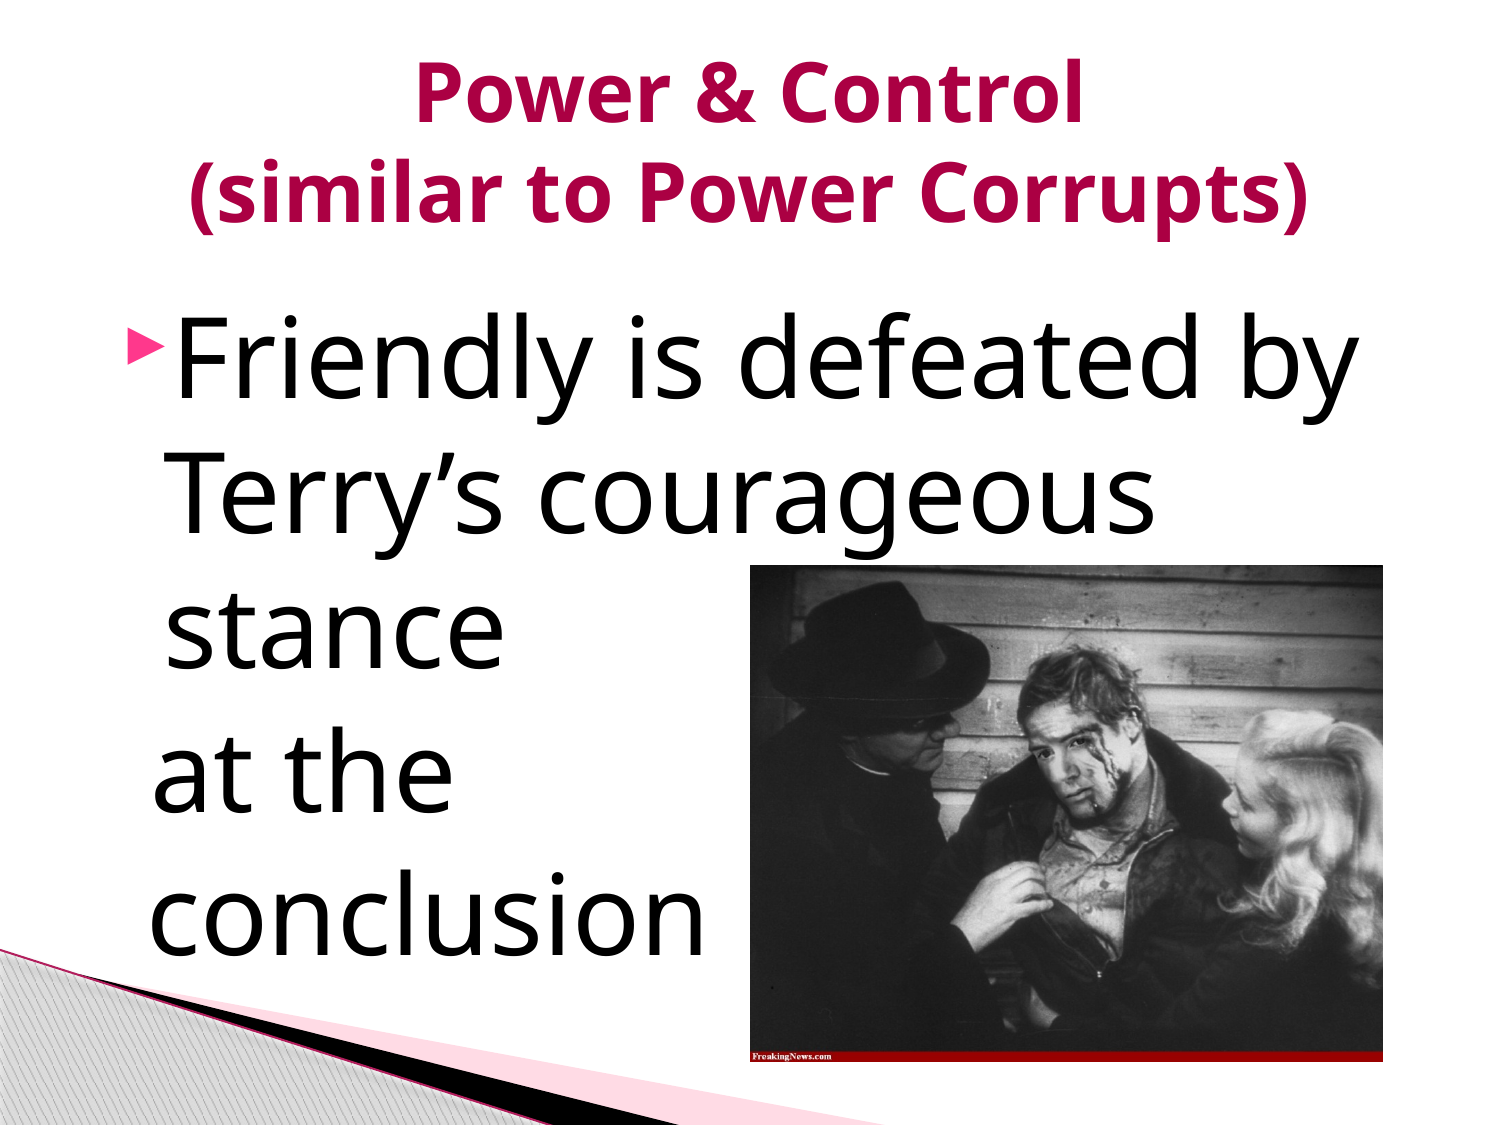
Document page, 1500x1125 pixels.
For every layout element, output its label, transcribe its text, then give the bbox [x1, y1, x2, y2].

title Power & Control (similar to Power Corrupts) [75, 45, 1425, 233]
list Friendly is defeated by Terry’s courageous stance at the conclusion [88, 278, 1426, 1067]
picture [749, 565, 1383, 1063]
